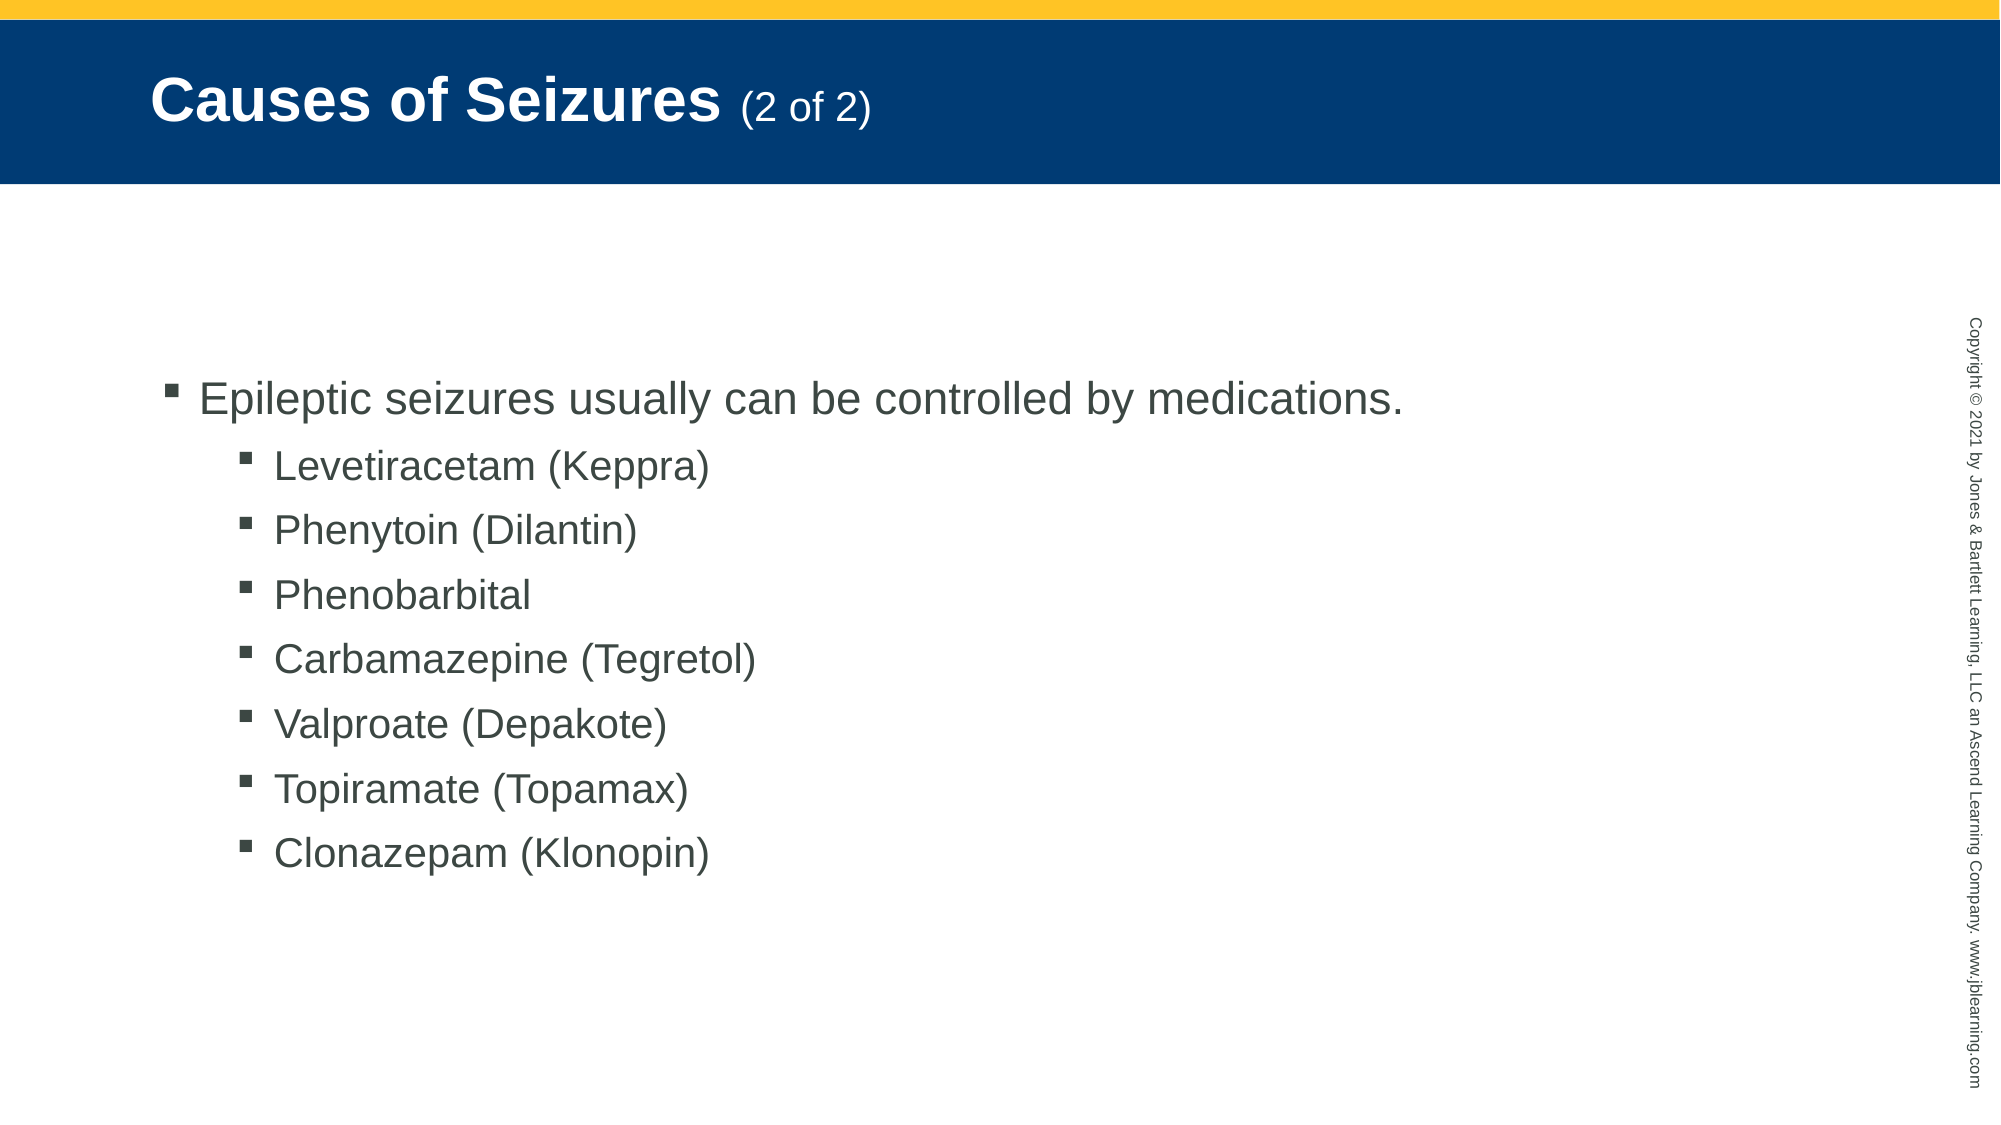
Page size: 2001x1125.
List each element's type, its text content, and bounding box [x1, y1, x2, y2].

title Causes of Seizures (2 of 2) [0, 19, 2000, 185]
list Epileptic seizures usually can be controlled by medications. Levetiracetam (Keppra) Phenytoin (Dilantin) Phenobarbital Carbamazepine (Tegretol) Valproate (Depakote) Topiramate (Topamax) Clonazepam (Klonopin) [146, 361, 1859, 1016]
